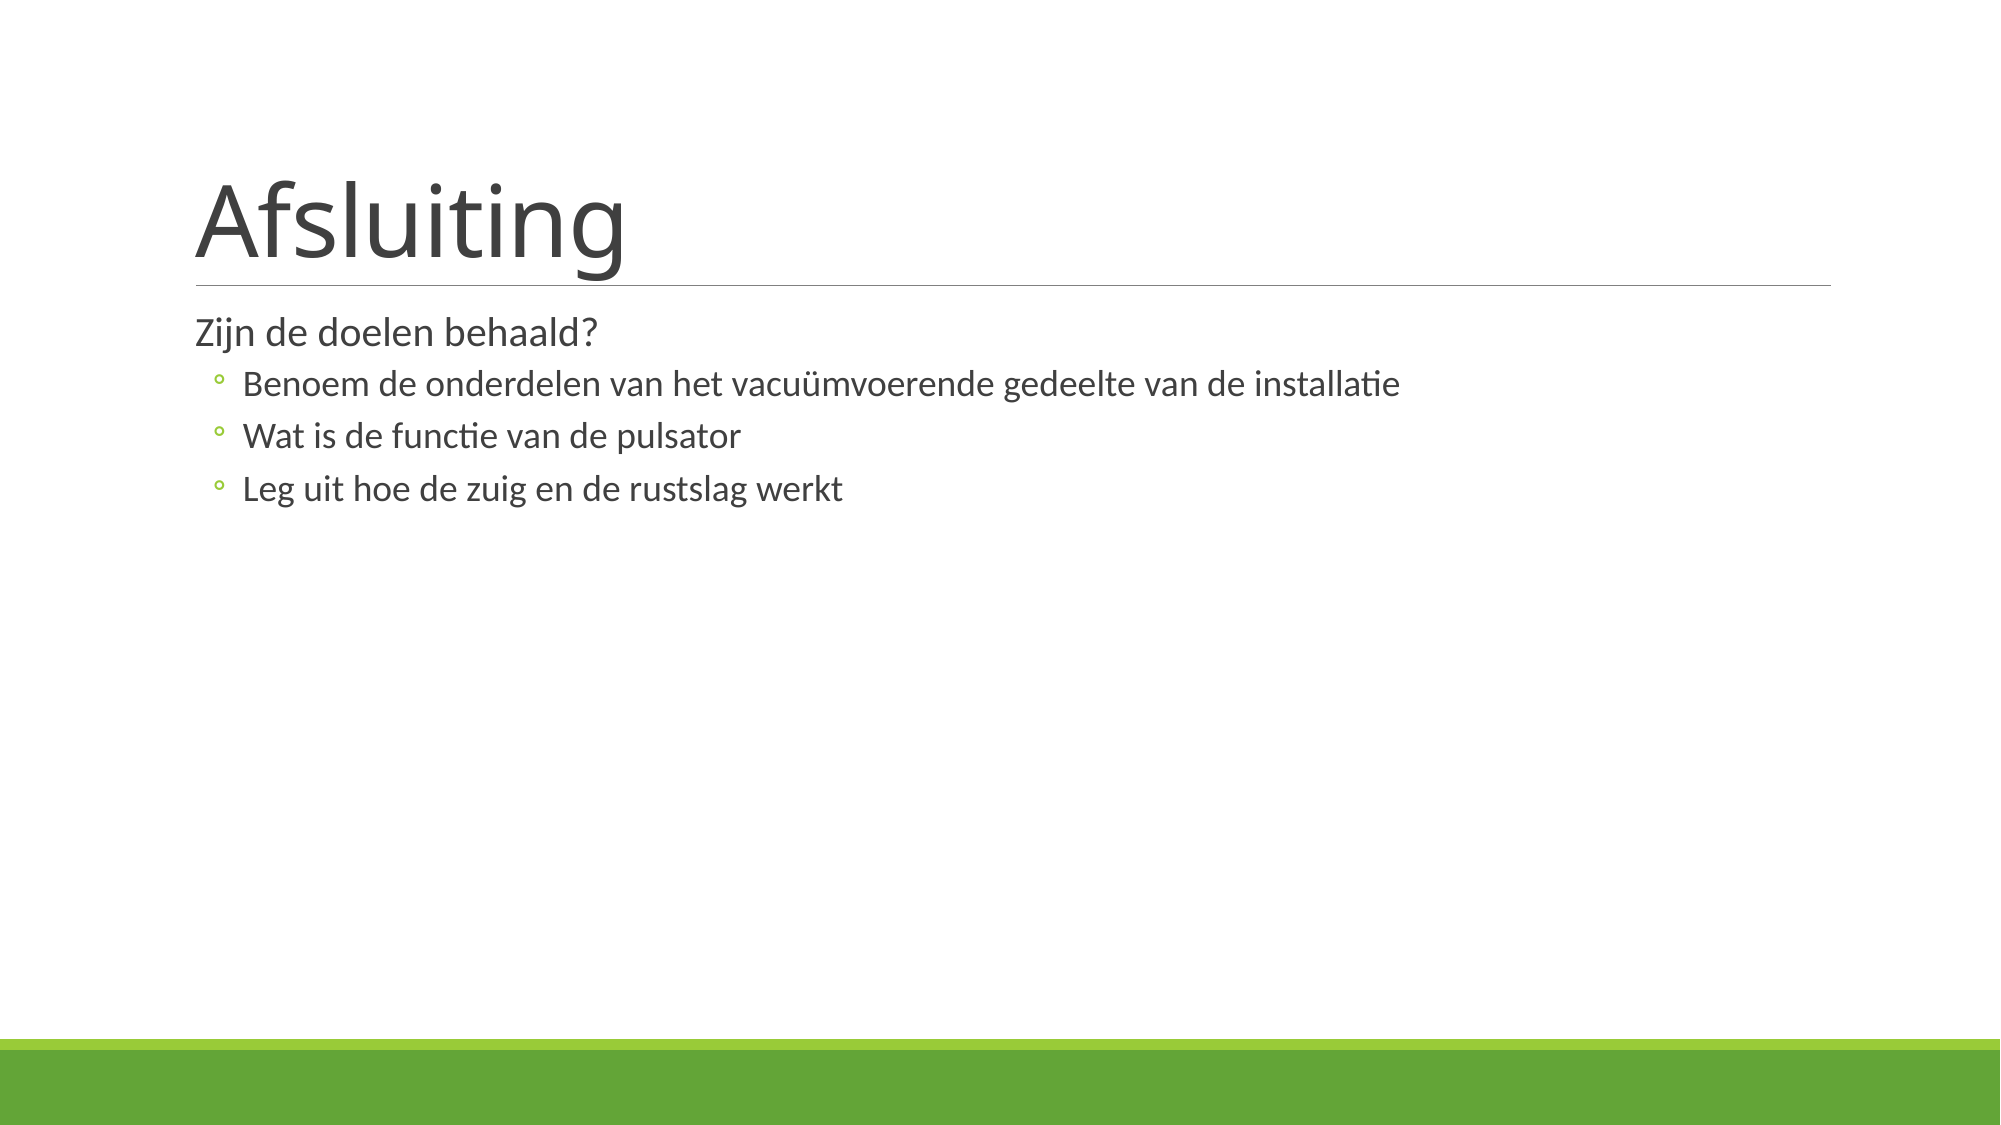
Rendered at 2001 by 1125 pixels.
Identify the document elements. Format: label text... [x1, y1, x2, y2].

title Afsluiting [180, 47, 1830, 285]
list Zijn de doelen behaald? Benoem de onderdelen van het vacuümvoerende gedeelte van de installatie Wat is de functie van de pulsator Leg uit hoe de zuig en de rustslag werkt [180, 302, 1830, 963]
